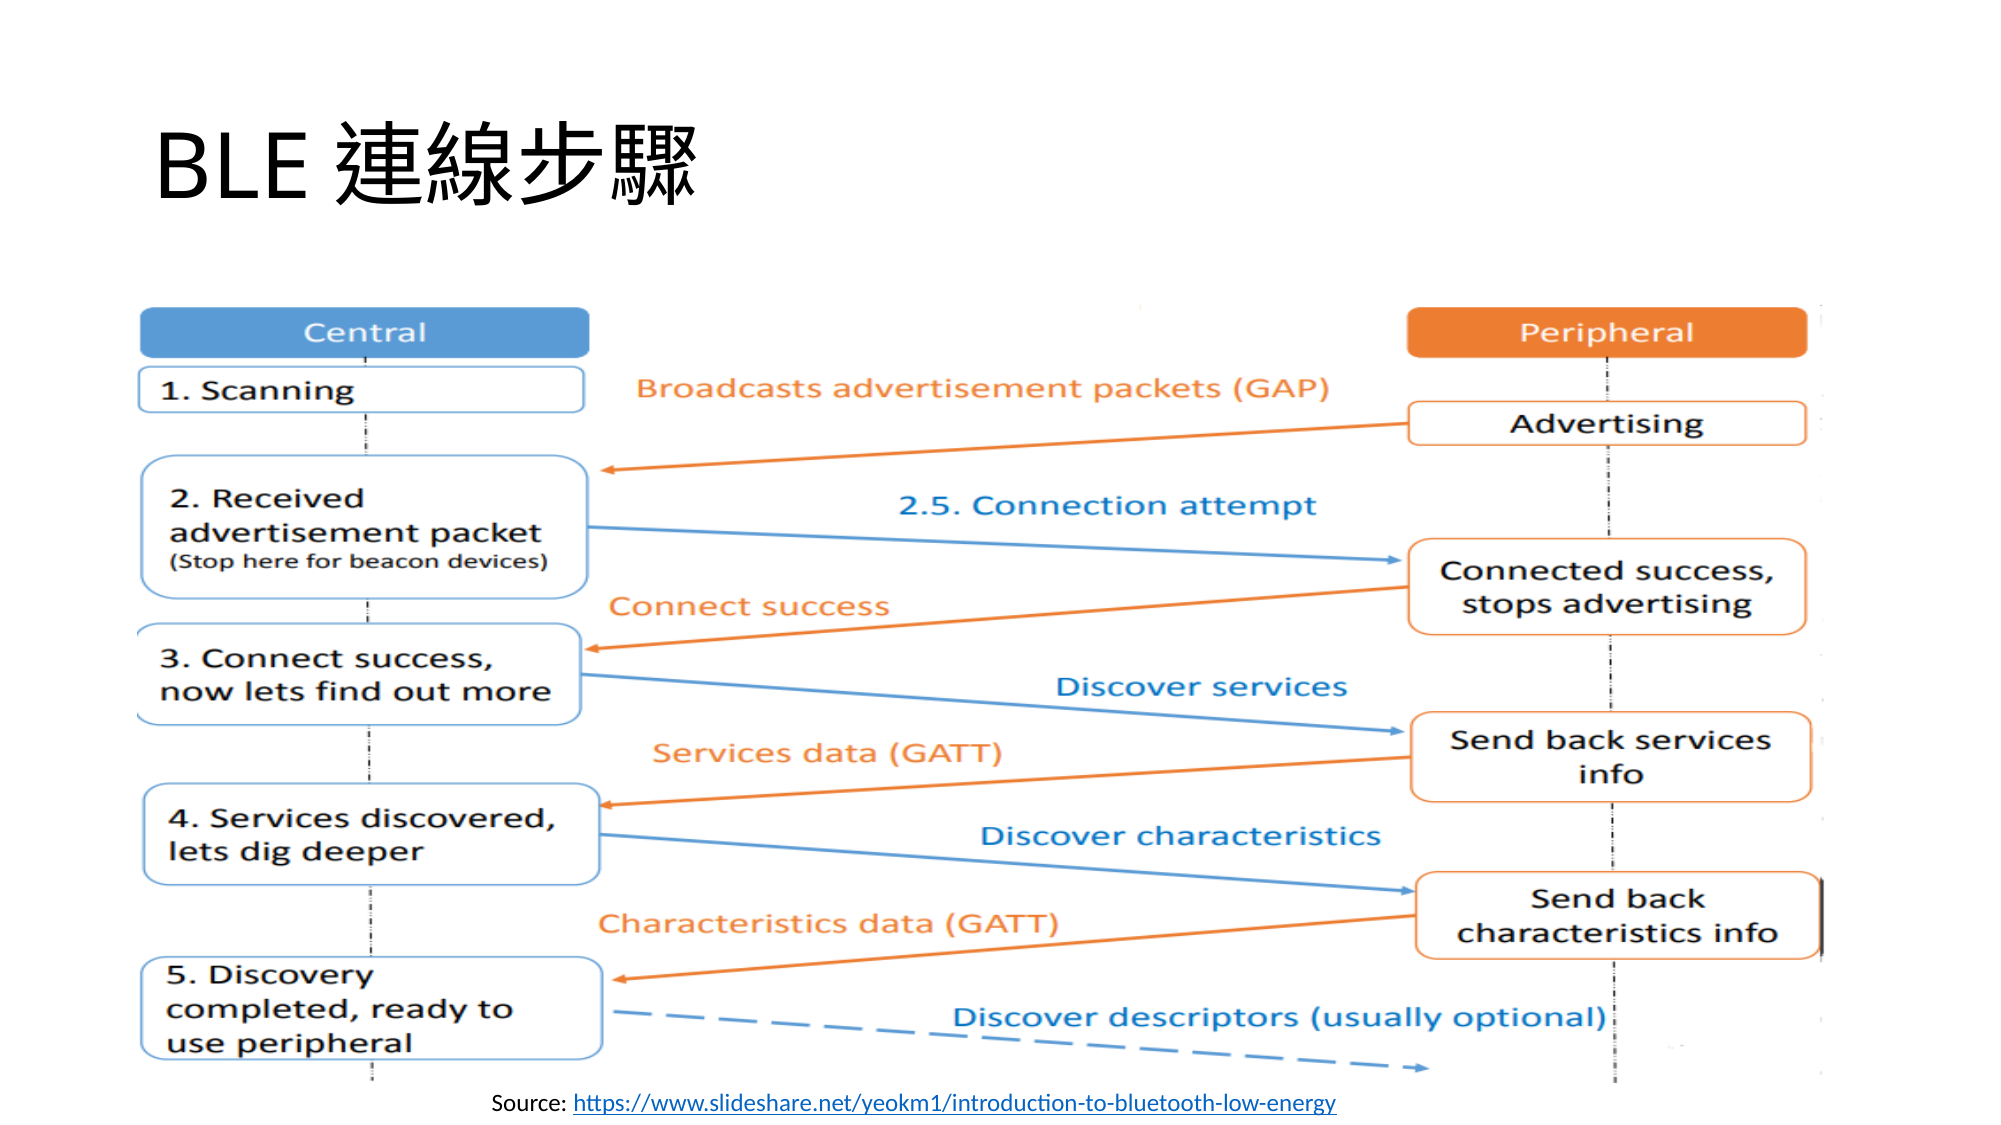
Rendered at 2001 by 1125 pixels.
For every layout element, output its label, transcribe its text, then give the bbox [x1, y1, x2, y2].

picture [137, 299, 1863, 1089]
text_box Source: https://www.slideshare.net/yeokm1/introduction-to-bluetooth-low-energy [476, 1089, 1353, 1125]
title BLE連線步驟 [137, 59, 1863, 278]
